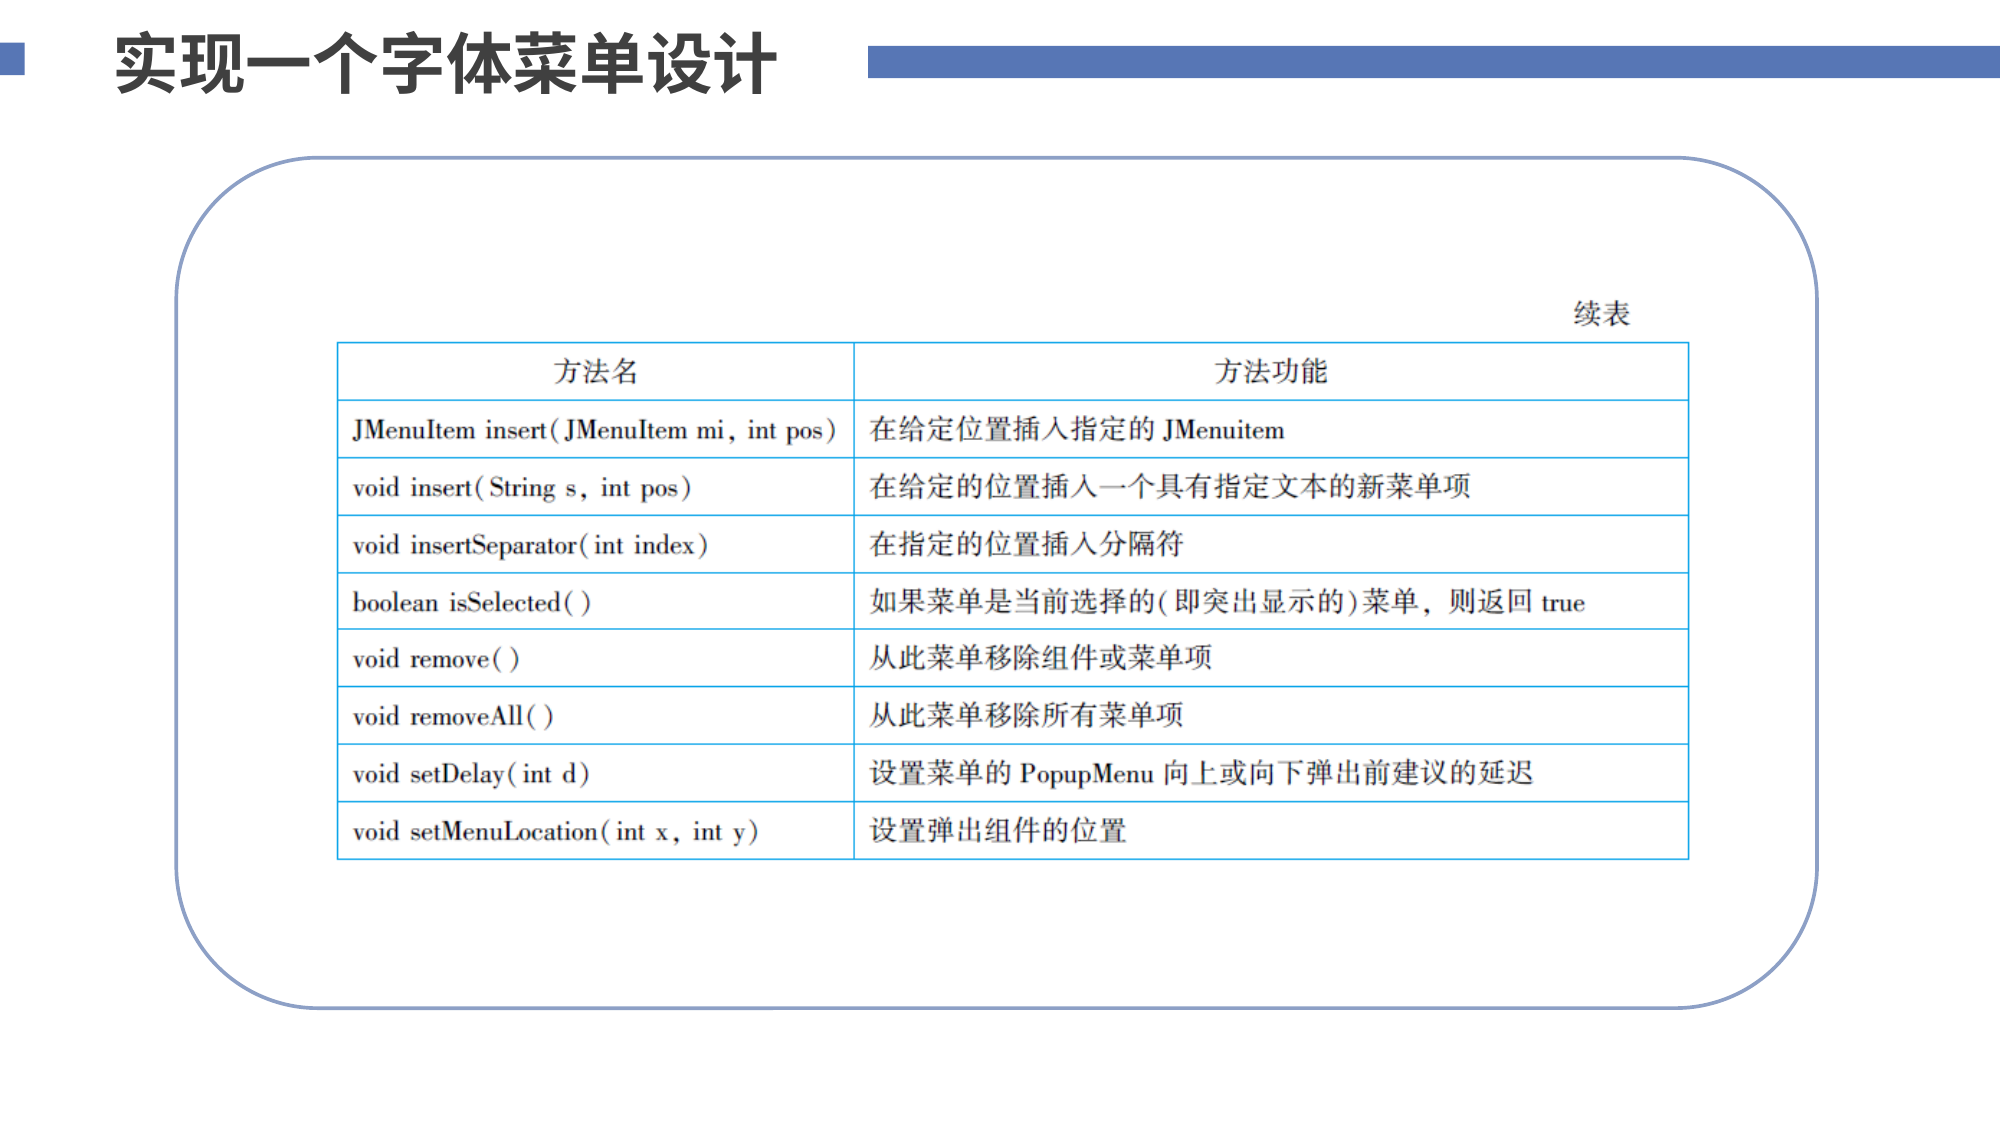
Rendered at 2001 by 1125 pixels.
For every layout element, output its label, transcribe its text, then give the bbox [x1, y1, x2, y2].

text_box [867, 45, 2000, 79]
text_box [0, 41, 26, 76]
picture [327, 286, 1714, 876]
text_box [175, 156, 1819, 1010]
text_box 实现一个字体菜单设计 [112, 21, 781, 102]
